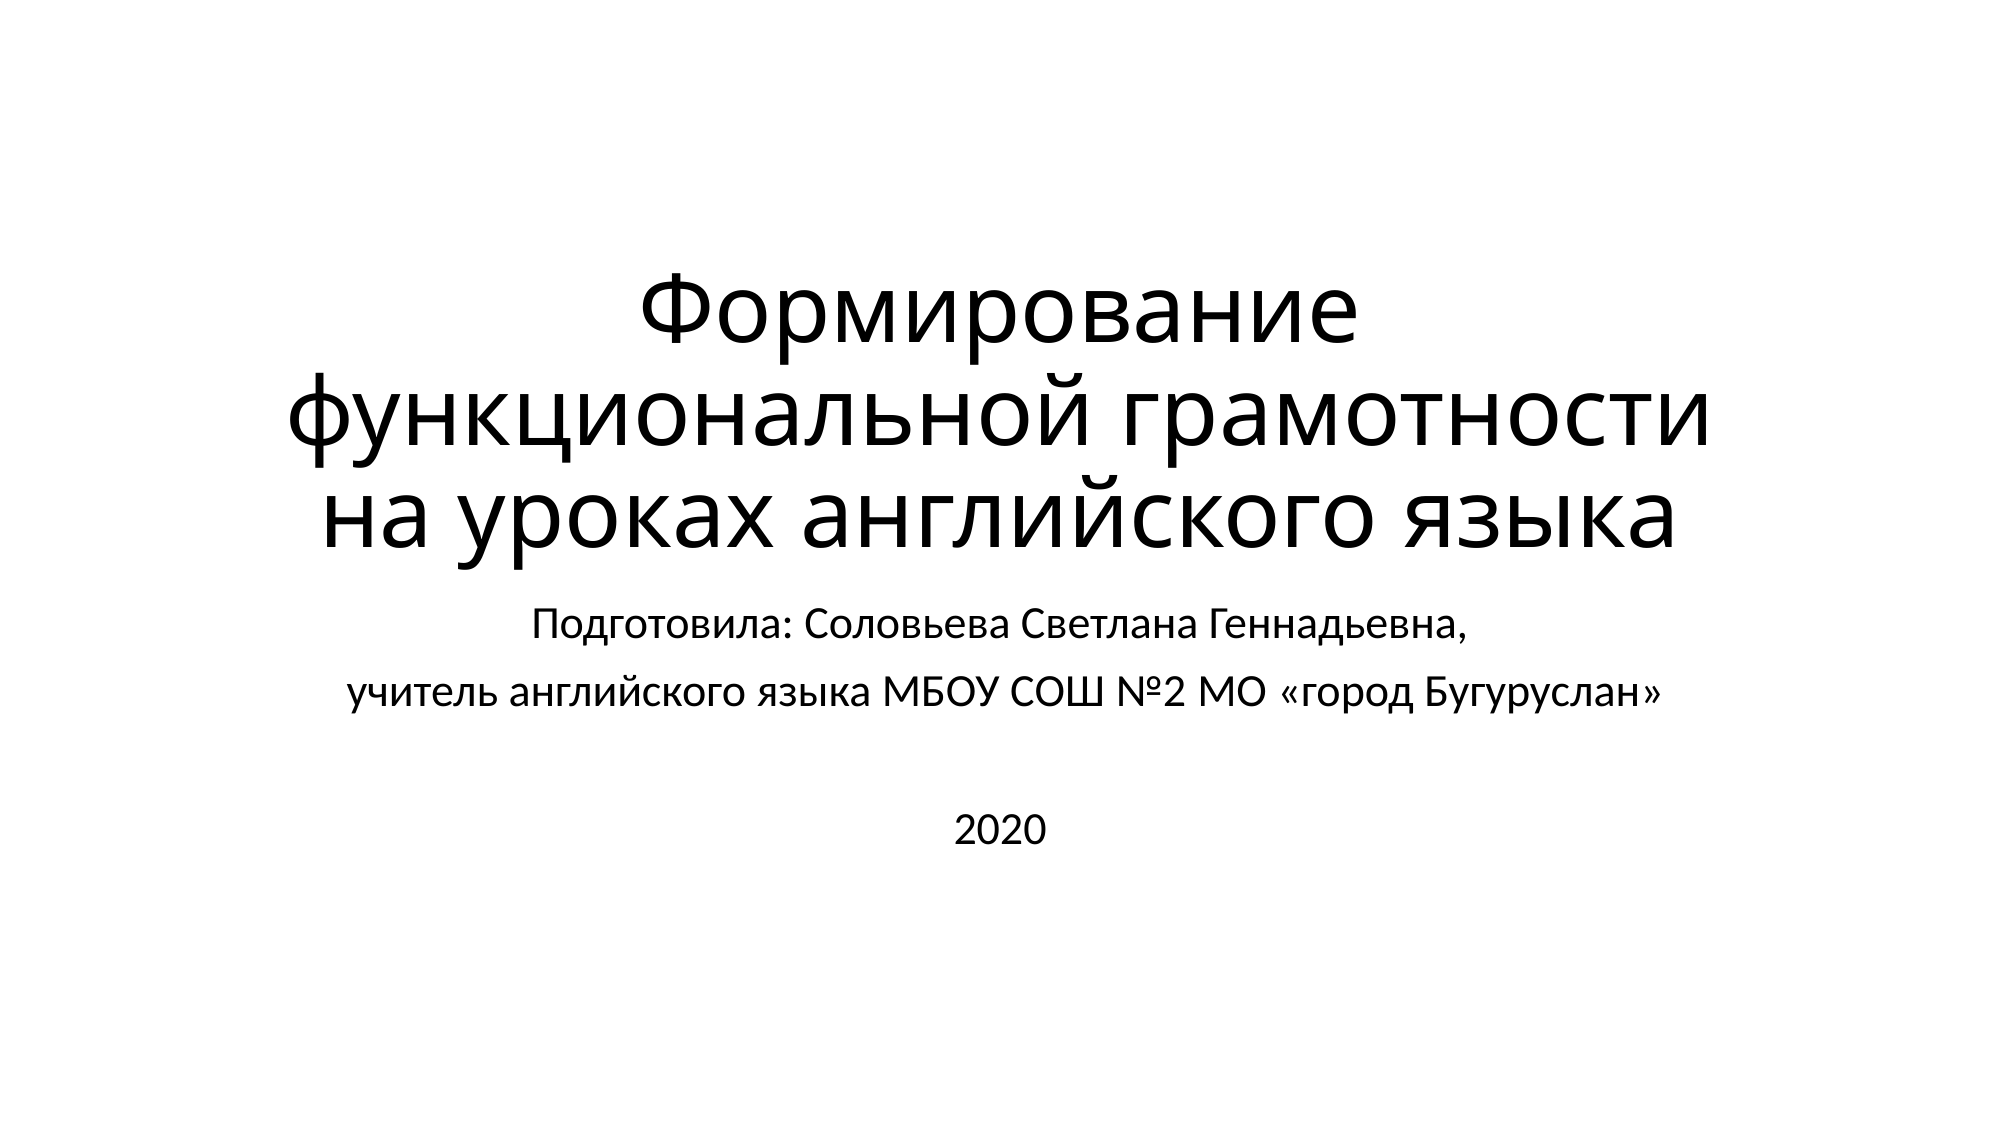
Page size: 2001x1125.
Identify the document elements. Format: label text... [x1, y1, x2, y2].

subtitle Подготовила: Соловьева Светлана Геннадьевна, учитель английского языка МБОУ СОШ №2 МО «город Бугуруслан» 2020 [249, 590, 1750, 863]
title Формирование функциональной грамотности на уроках английского языка [249, 184, 1750, 576]
